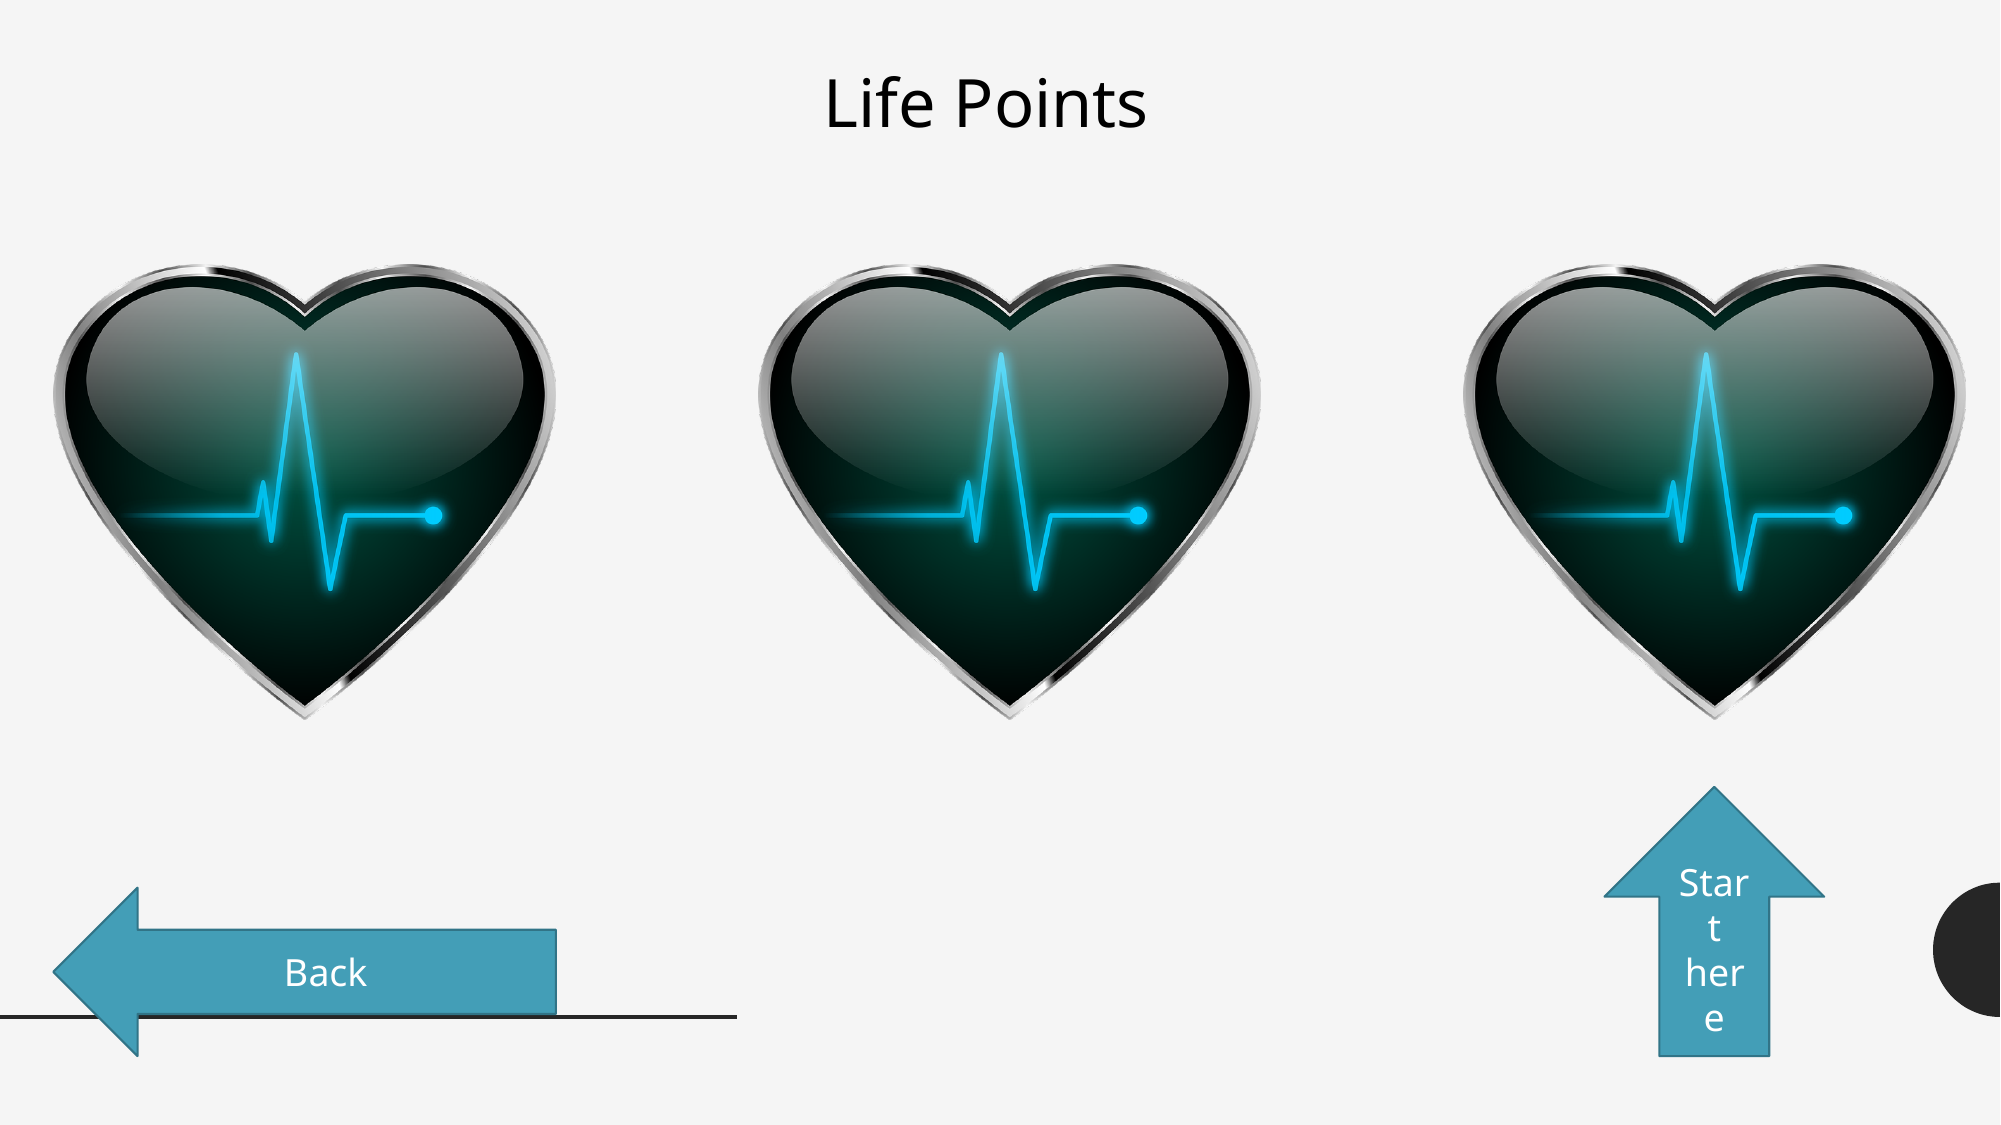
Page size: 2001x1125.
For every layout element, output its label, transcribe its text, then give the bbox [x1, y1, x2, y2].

picture [758, 264, 1261, 720]
picture [1462, 264, 1966, 720]
text_box Life Points [808, 53, 1272, 148]
picture [53, 264, 556, 720]
text_box Back [52, 886, 557, 1058]
text_box Start here [1603, 786, 1826, 1058]
